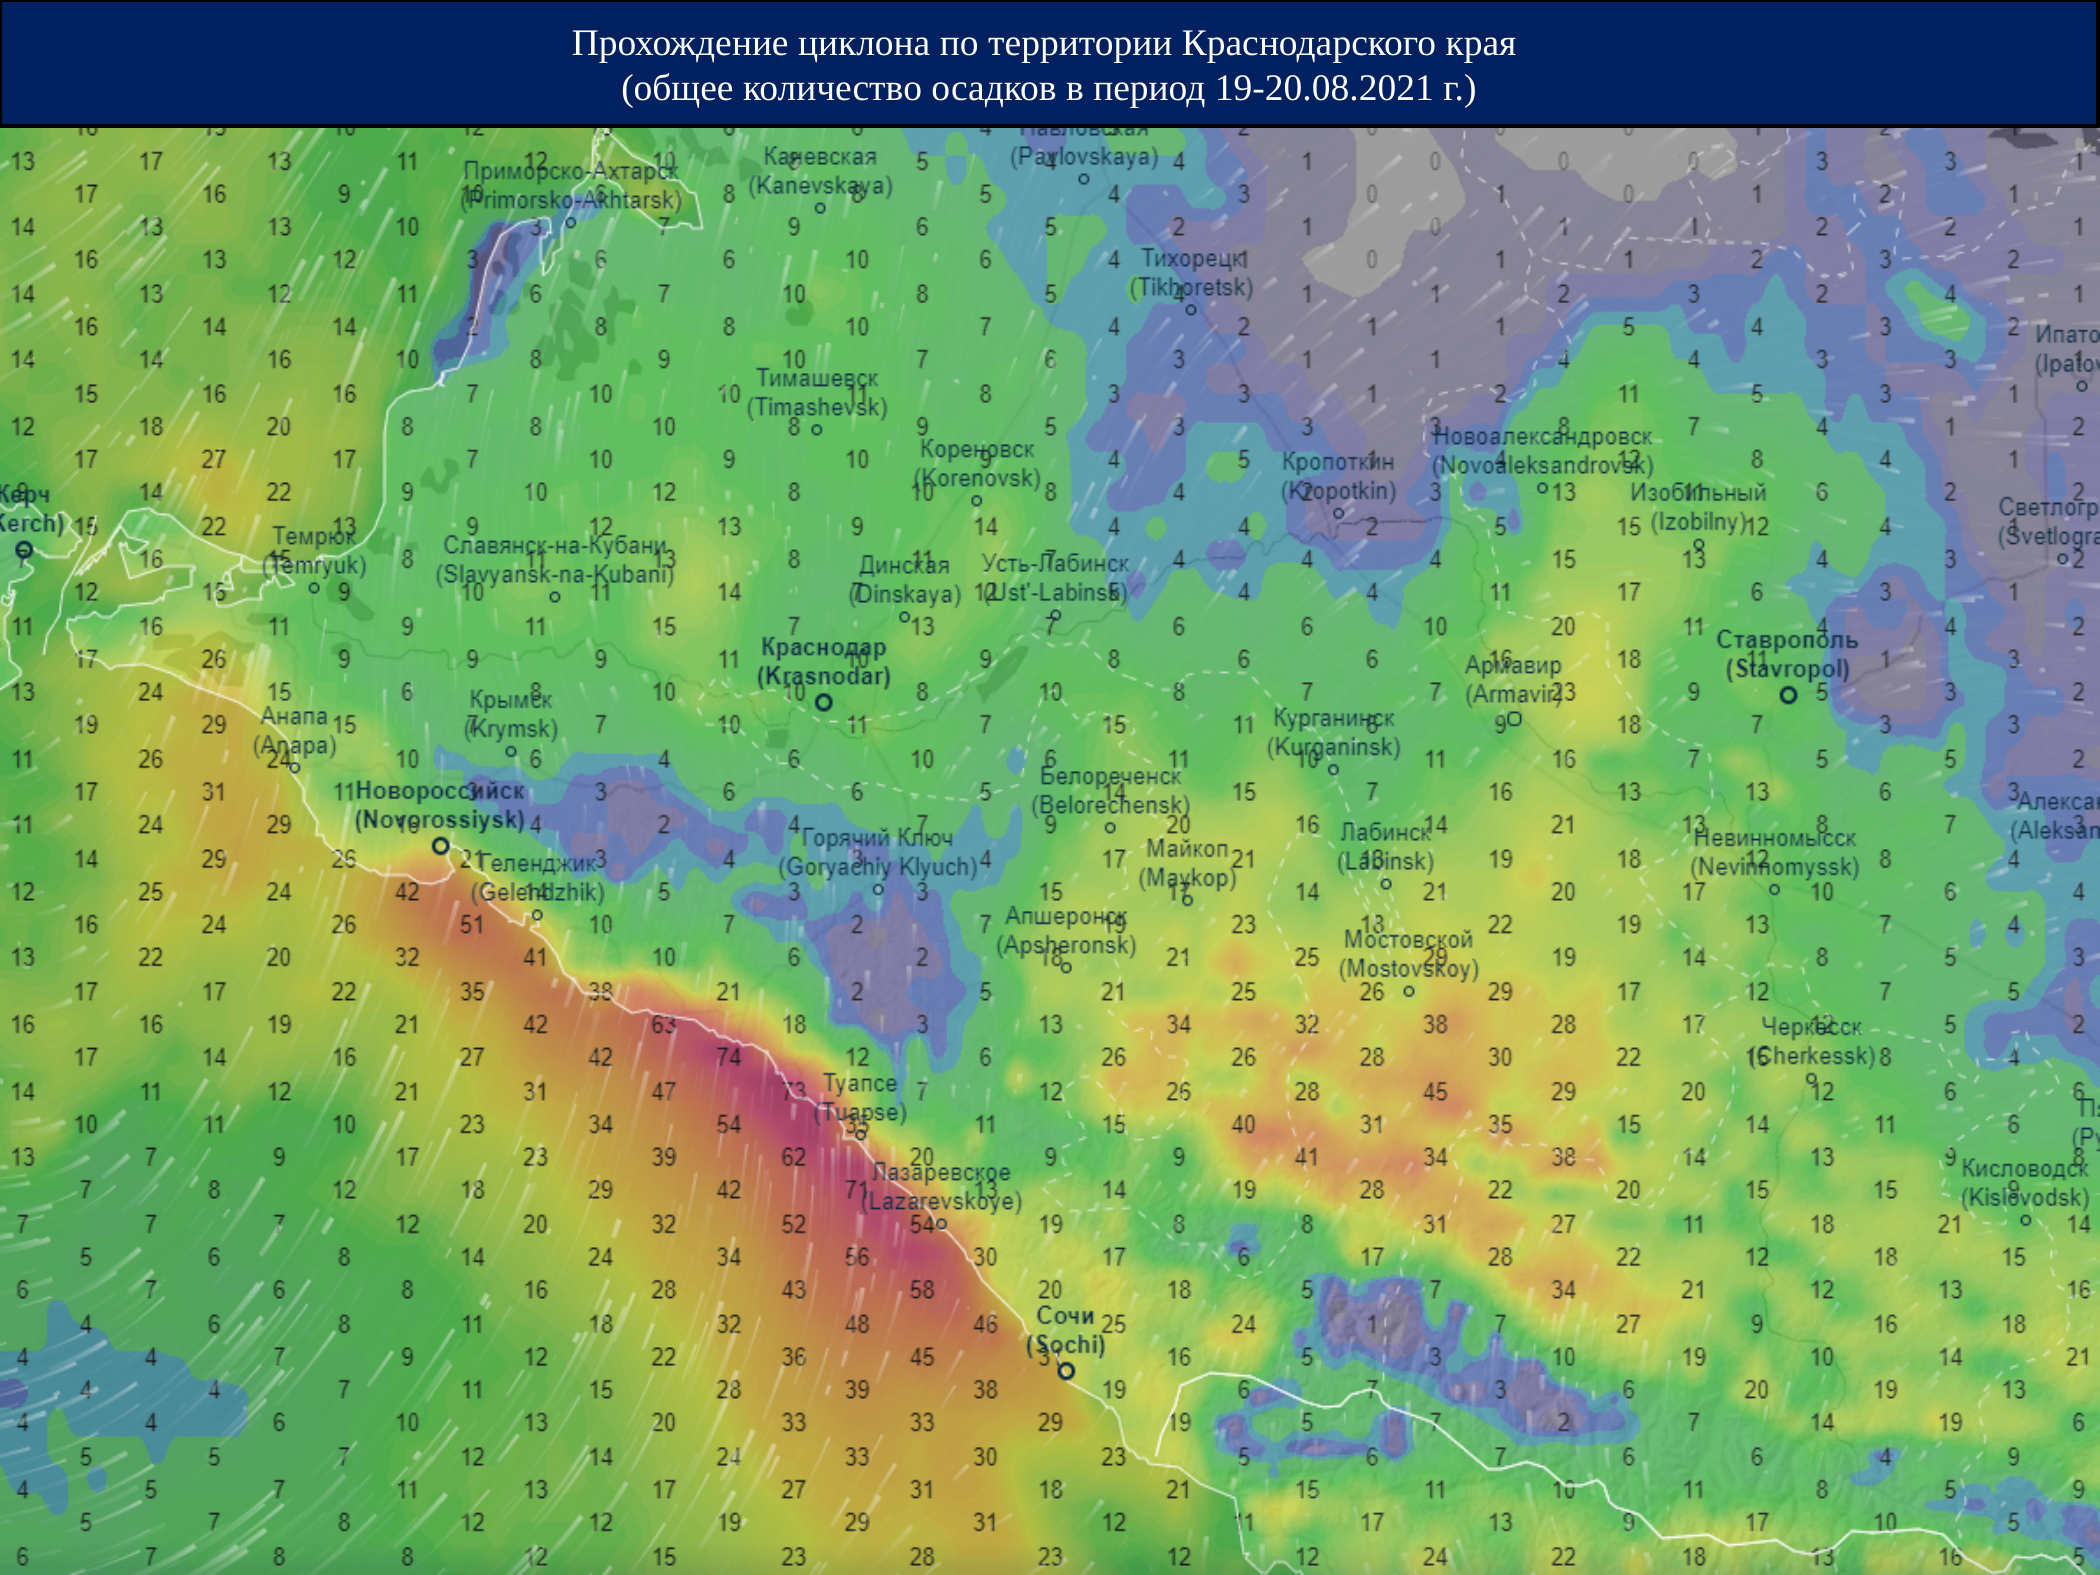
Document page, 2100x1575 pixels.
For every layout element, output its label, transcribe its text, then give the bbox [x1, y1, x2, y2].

picture [0, 125, 2100, 1575]
text_box Прохождение циклона по территории Краснодарского края (общее количество осадков в период 19-20.08.2021 г.) [0, 0, 2100, 125]
